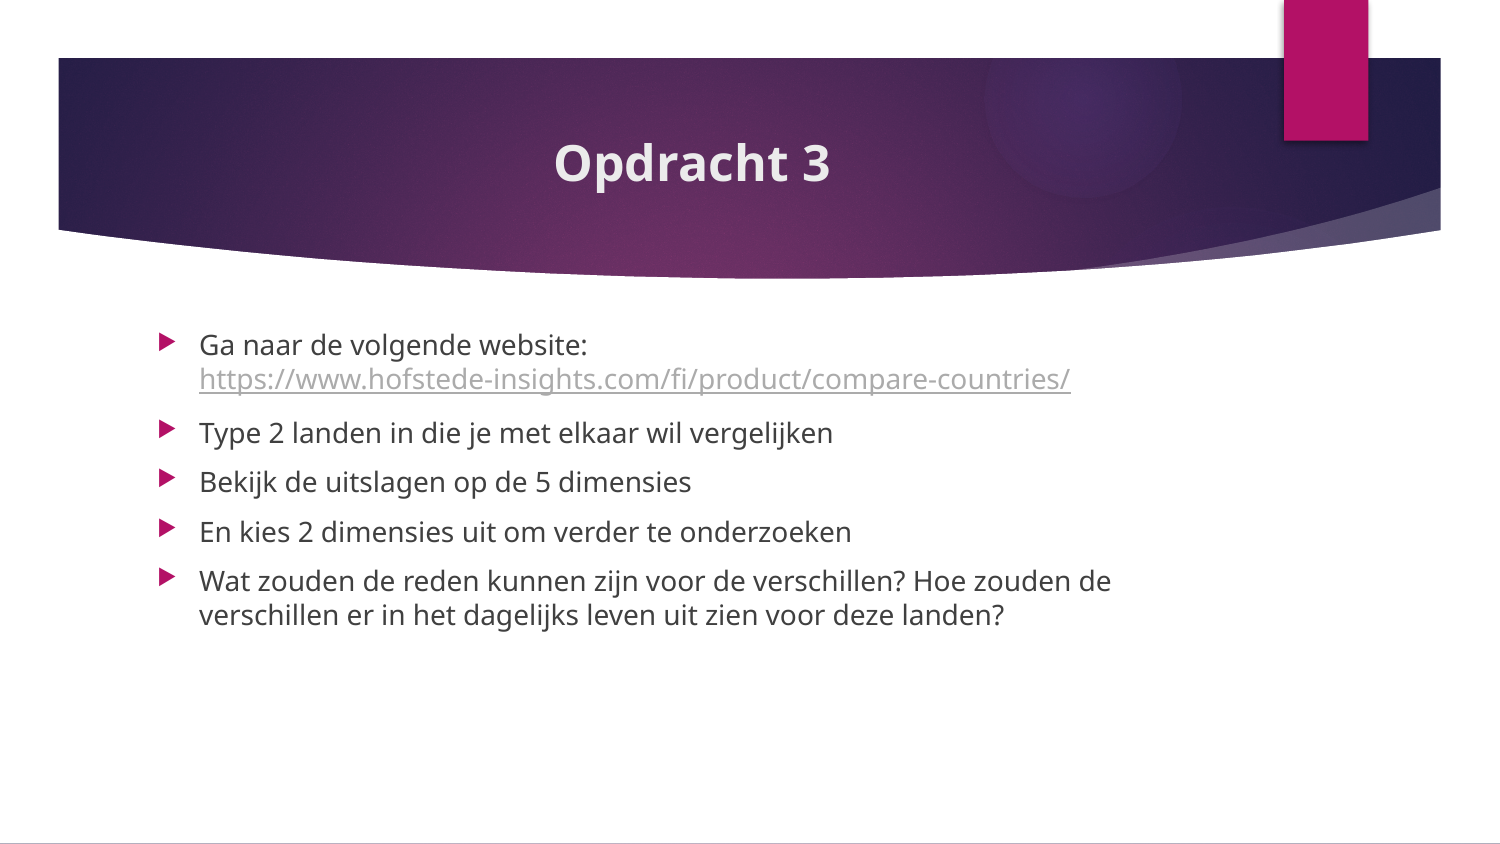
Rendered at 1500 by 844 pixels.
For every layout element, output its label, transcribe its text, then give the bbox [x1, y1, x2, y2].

title Opdracht 3 [538, 117, 962, 205]
list Ga naar de volgende website: https://www.hofstede-insights.com/fi/product/compare-countries/ Type 2 landen in die je met elkaar wil vergelijken Bekijk de uitslagen op de 5 dimensies En kies 2 dimensies uit om verder te onderzoeken Wat zouden de reden kunnen zijn voor de verschillen? Hoe zouden de verschillen er in het dagelijks leven uit zien voor deze landen? [142, 320, 1228, 741]
